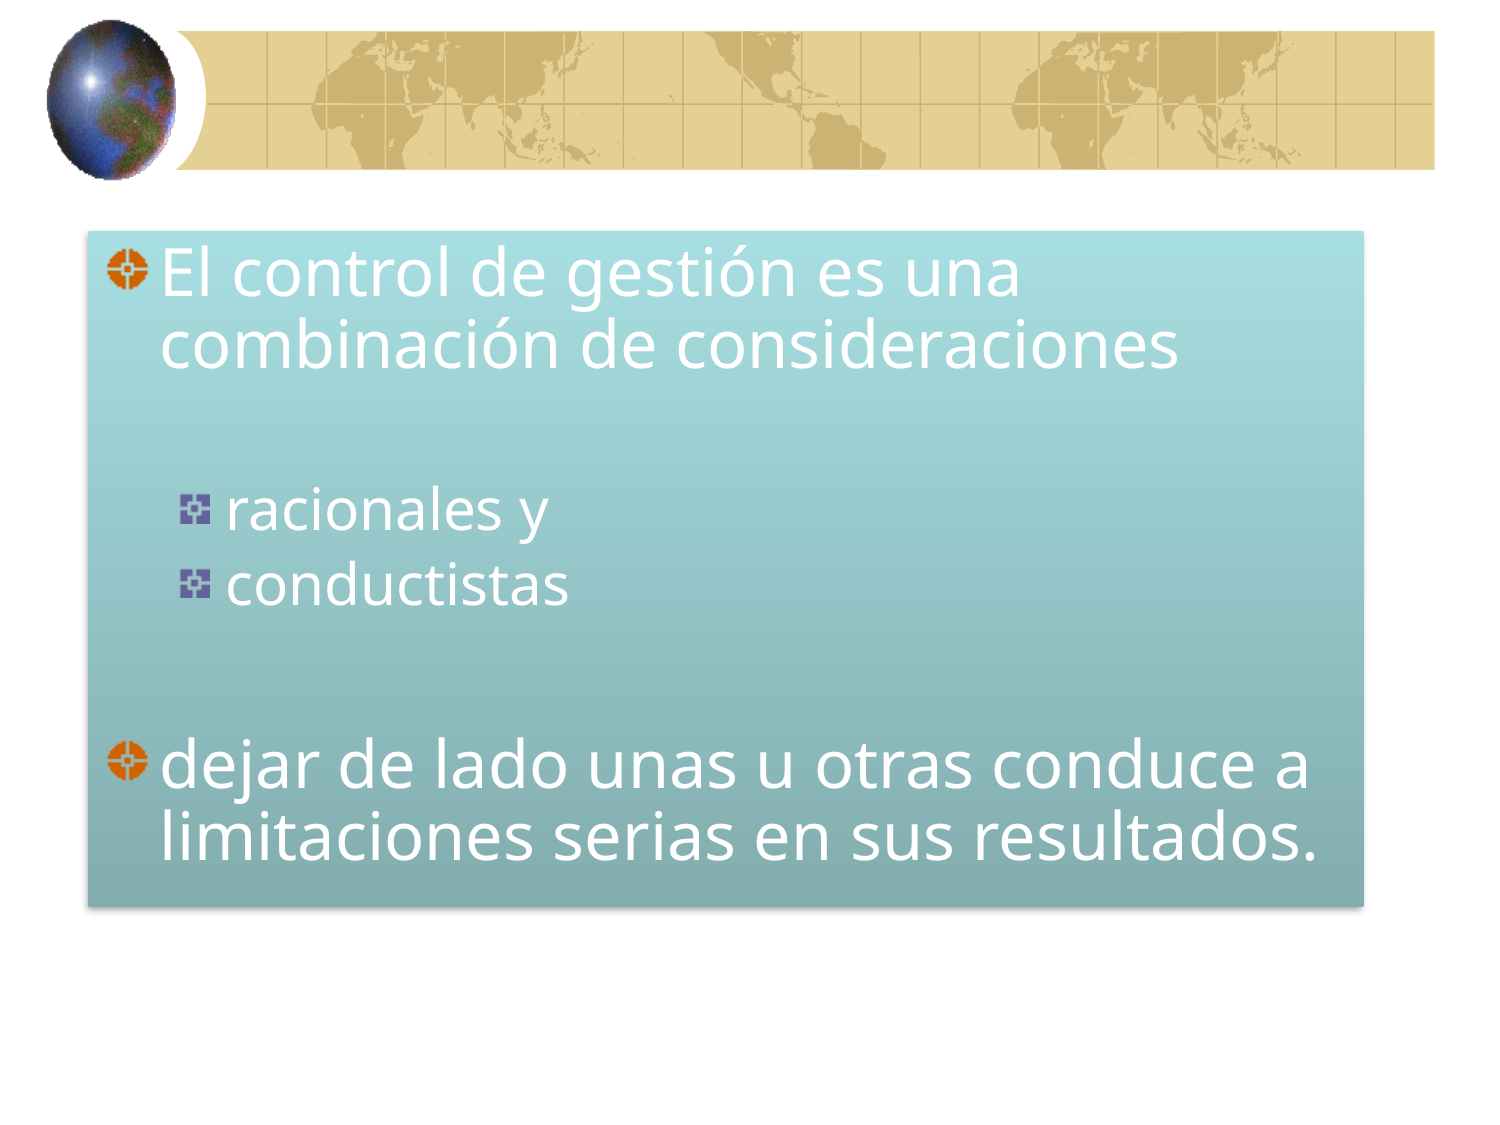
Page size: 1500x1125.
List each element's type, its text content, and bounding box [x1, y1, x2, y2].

picture [103, 247, 151, 295]
list El control de gestión es una combinación de consideraciones racionales y conductistas dejar de lado unas u otras conduce a limitaciones serias en sus resultados. [88, 231, 1364, 907]
picture [178, 492, 210, 524]
picture [42, 14, 190, 185]
picture [103, 739, 151, 786]
picture [178, 567, 210, 598]
